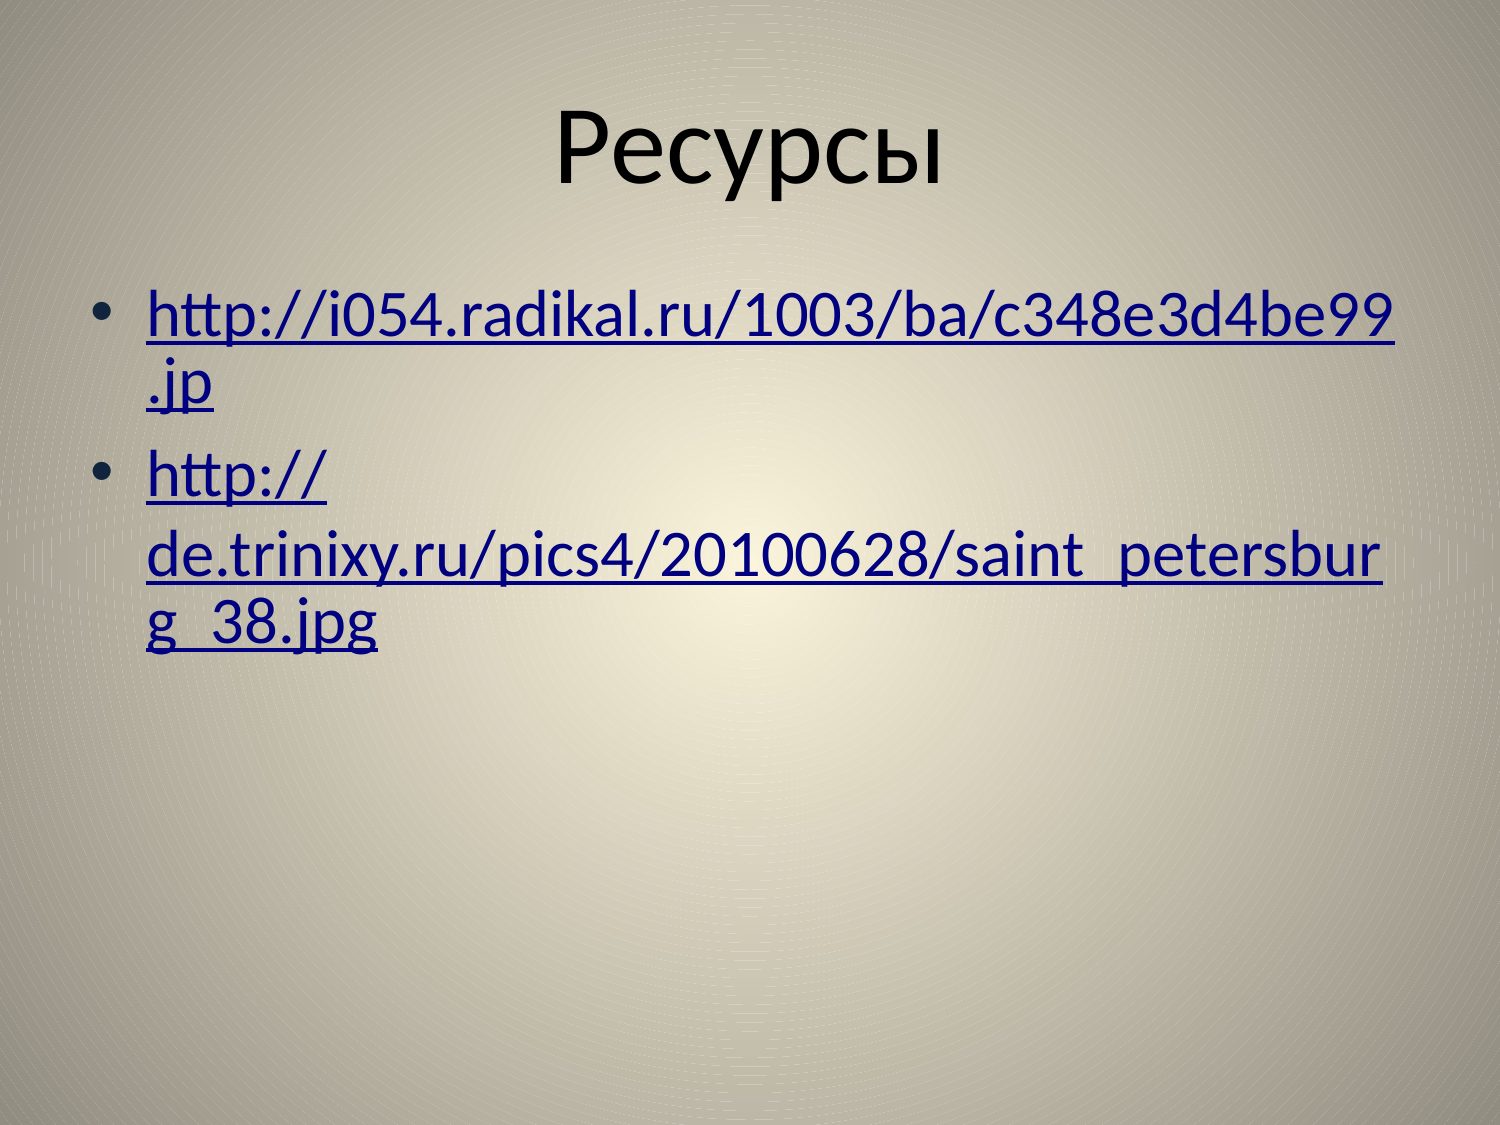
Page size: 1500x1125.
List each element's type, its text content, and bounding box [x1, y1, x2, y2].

list http://i054.radikal.ru/1003/ba/c348e3d4be99.jp http://de.trinixy.ru/pics4/20100628/saint_petersburg_38.jpg [75, 262, 1425, 1005]
title Ресурсы [75, 45, 1425, 233]
